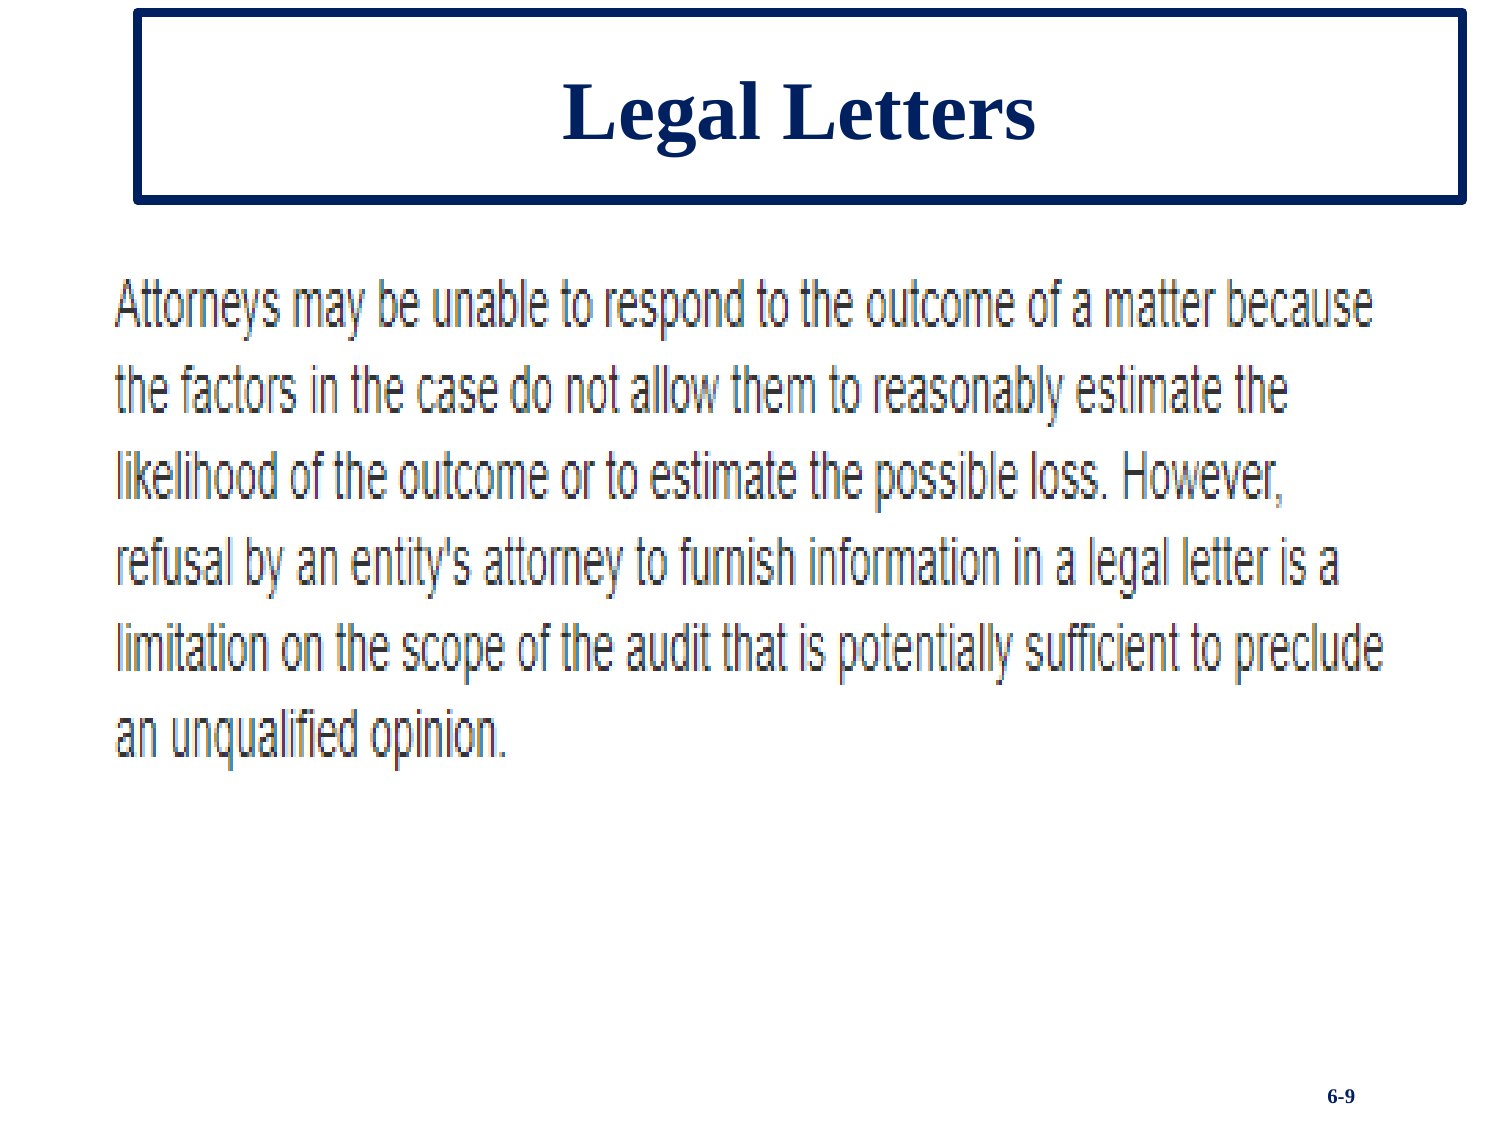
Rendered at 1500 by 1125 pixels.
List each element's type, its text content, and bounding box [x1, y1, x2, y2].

title Legal Letters [133, 8, 1467, 205]
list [99, 237, 1426, 801]
slide_number 6-9 [1312, 1074, 1400, 1125]
